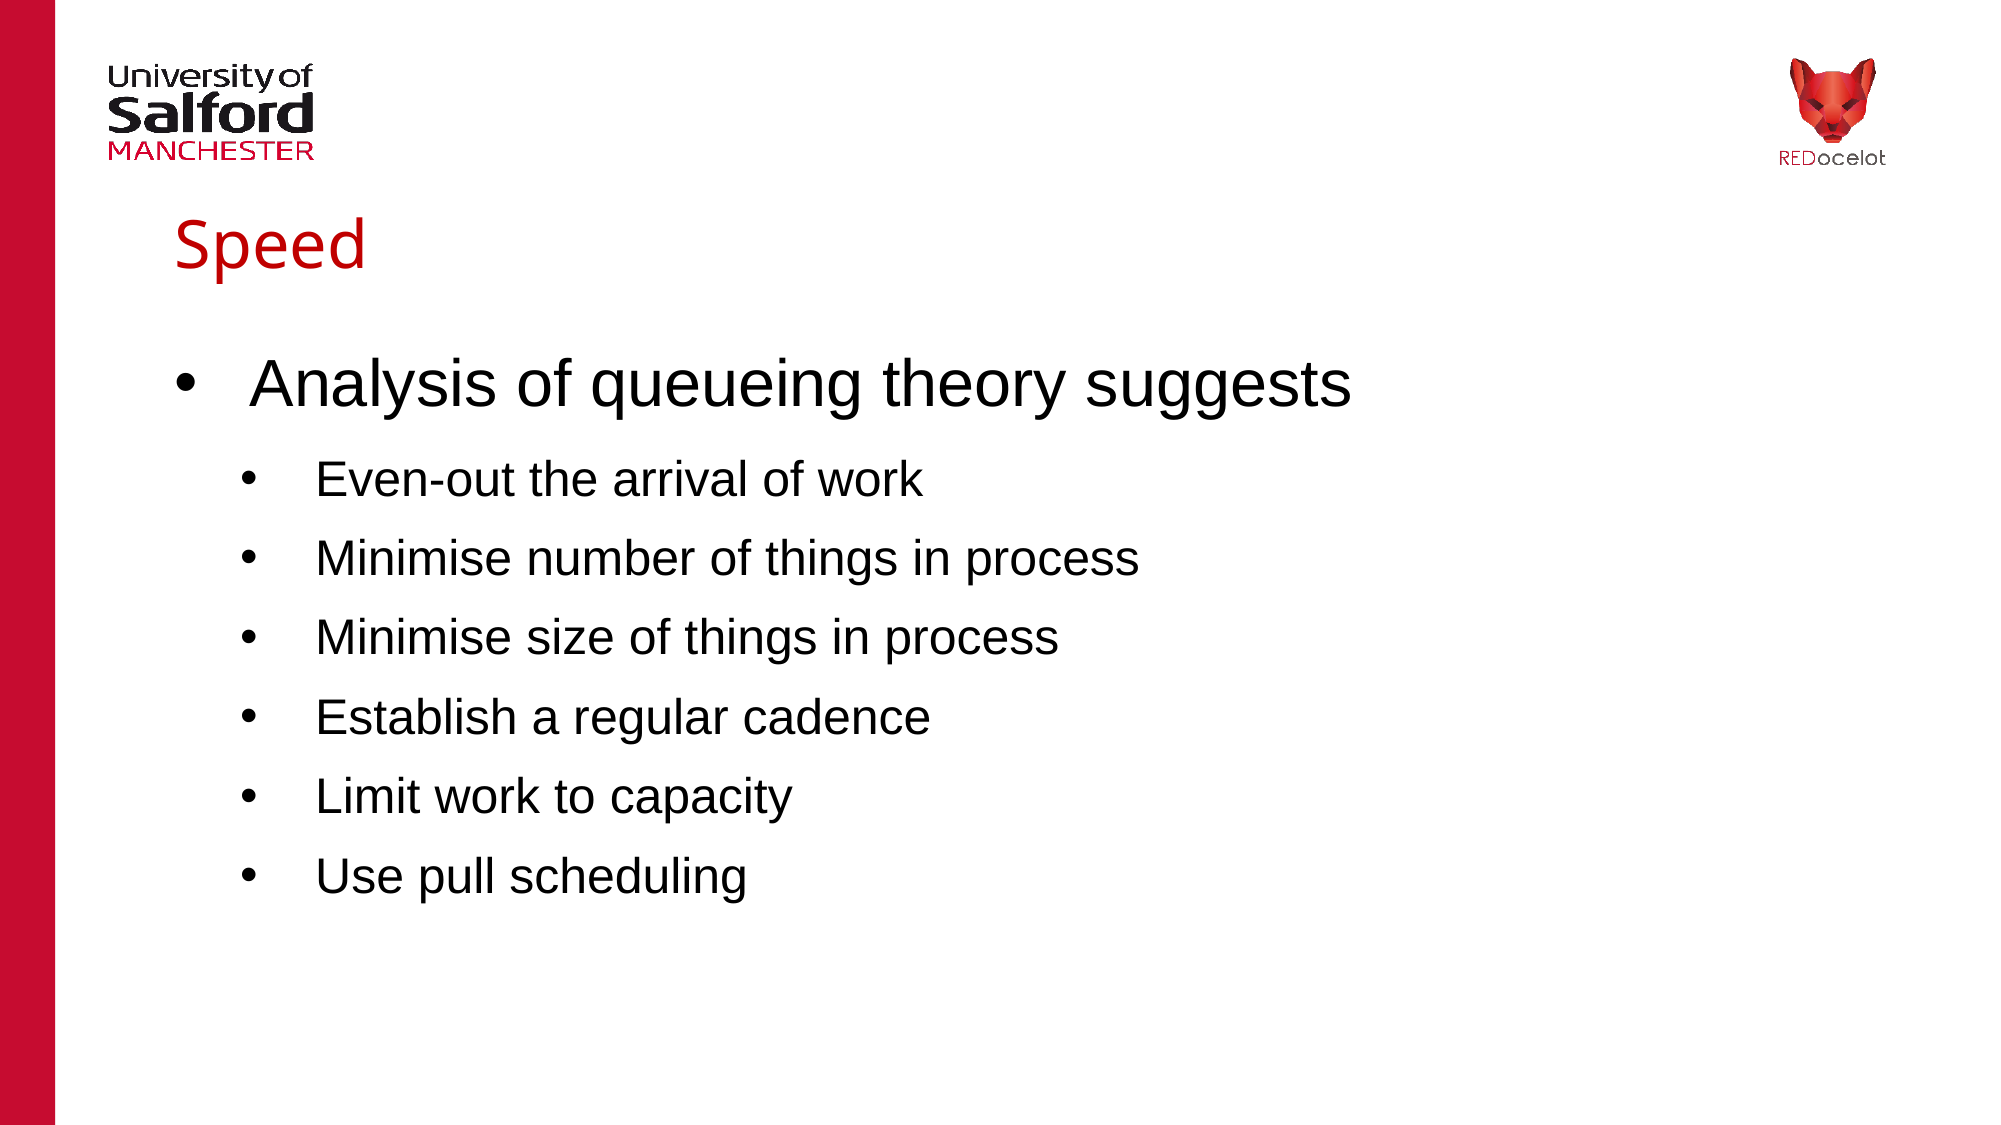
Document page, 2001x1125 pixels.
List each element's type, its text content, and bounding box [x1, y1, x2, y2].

list Analysis of queueing theory suggests Even-out the arrival of work Minimise number of things in process Minimise size of things in process Establish a regular cadence Limit work to capacity Use pull scheduling [159, 340, 1899, 1004]
picture [60, 27, 362, 196]
picture [1766, 43, 1899, 180]
title Speed [159, 201, 1899, 310]
